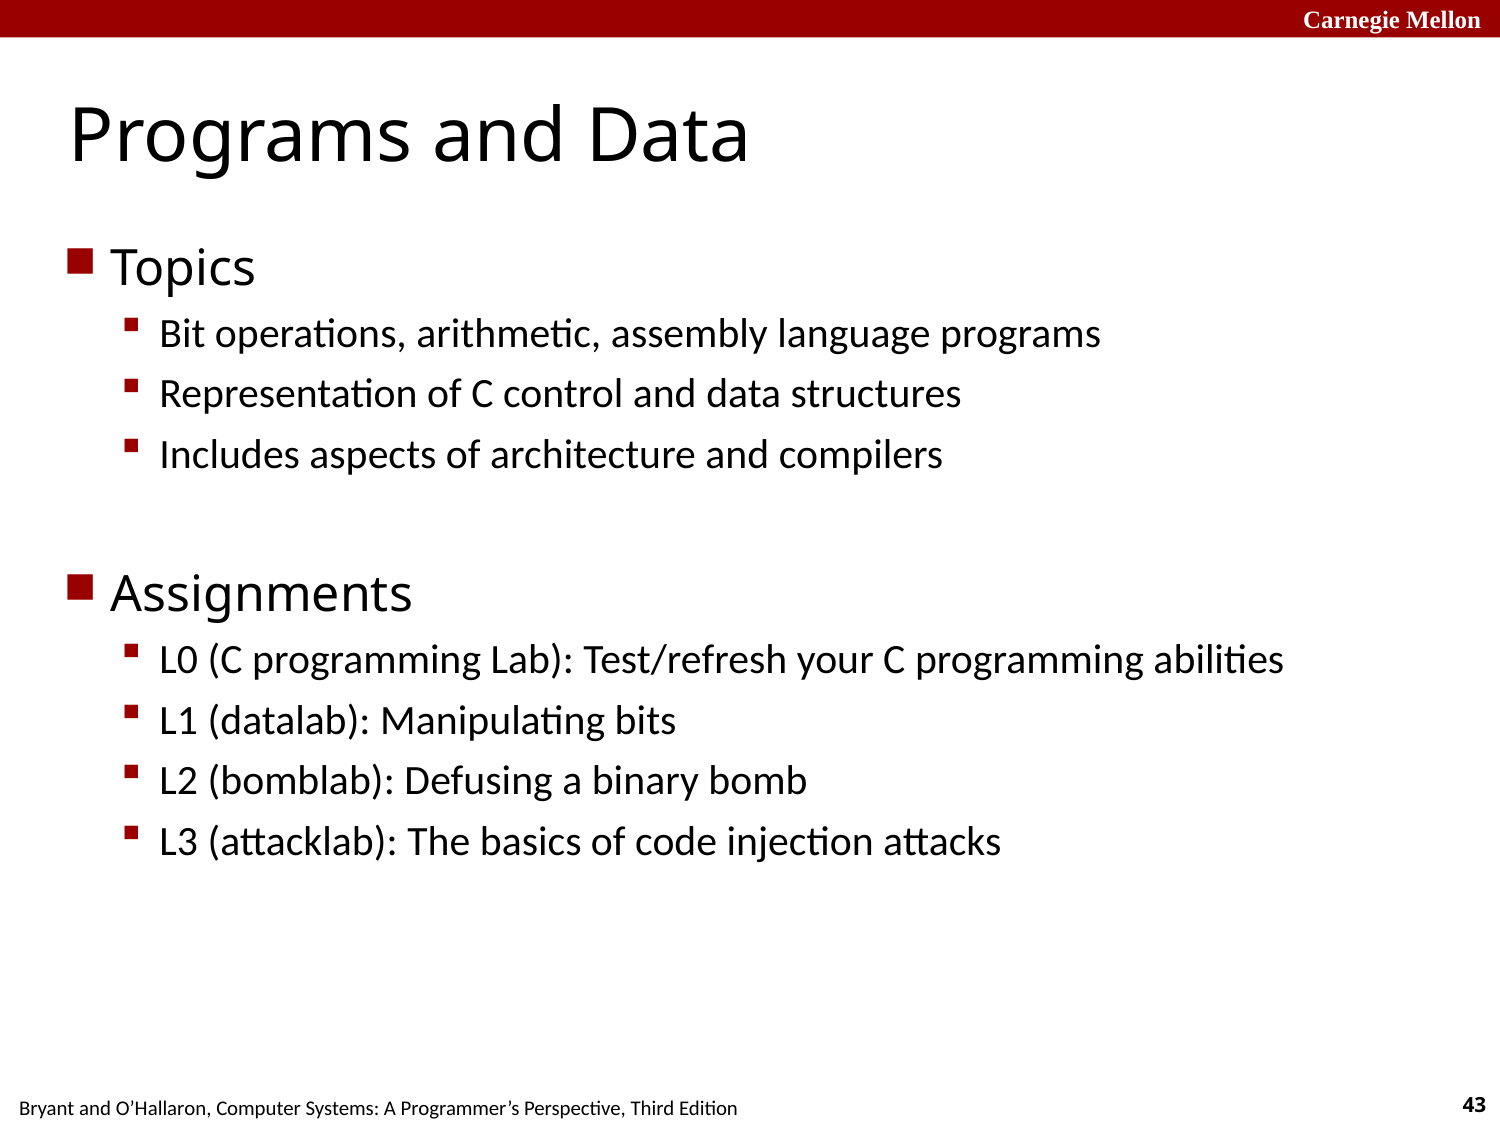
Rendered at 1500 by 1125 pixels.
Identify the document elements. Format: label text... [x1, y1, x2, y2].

list Topics Bit operations, arithmetic, assembly language programs Representation of C control and data structures Includes aspects of architecture and compilers Assignments L0 (C programming Lab): Test/refresh your C programming abilities L1 (datalab): Manipulating bits L2 (bomblab): Defusing a binary bomb L3 (attacklab): The basics of code injection attacks [62, 228, 1438, 1122]
title Programs and Data [62, 41, 1438, 222]
